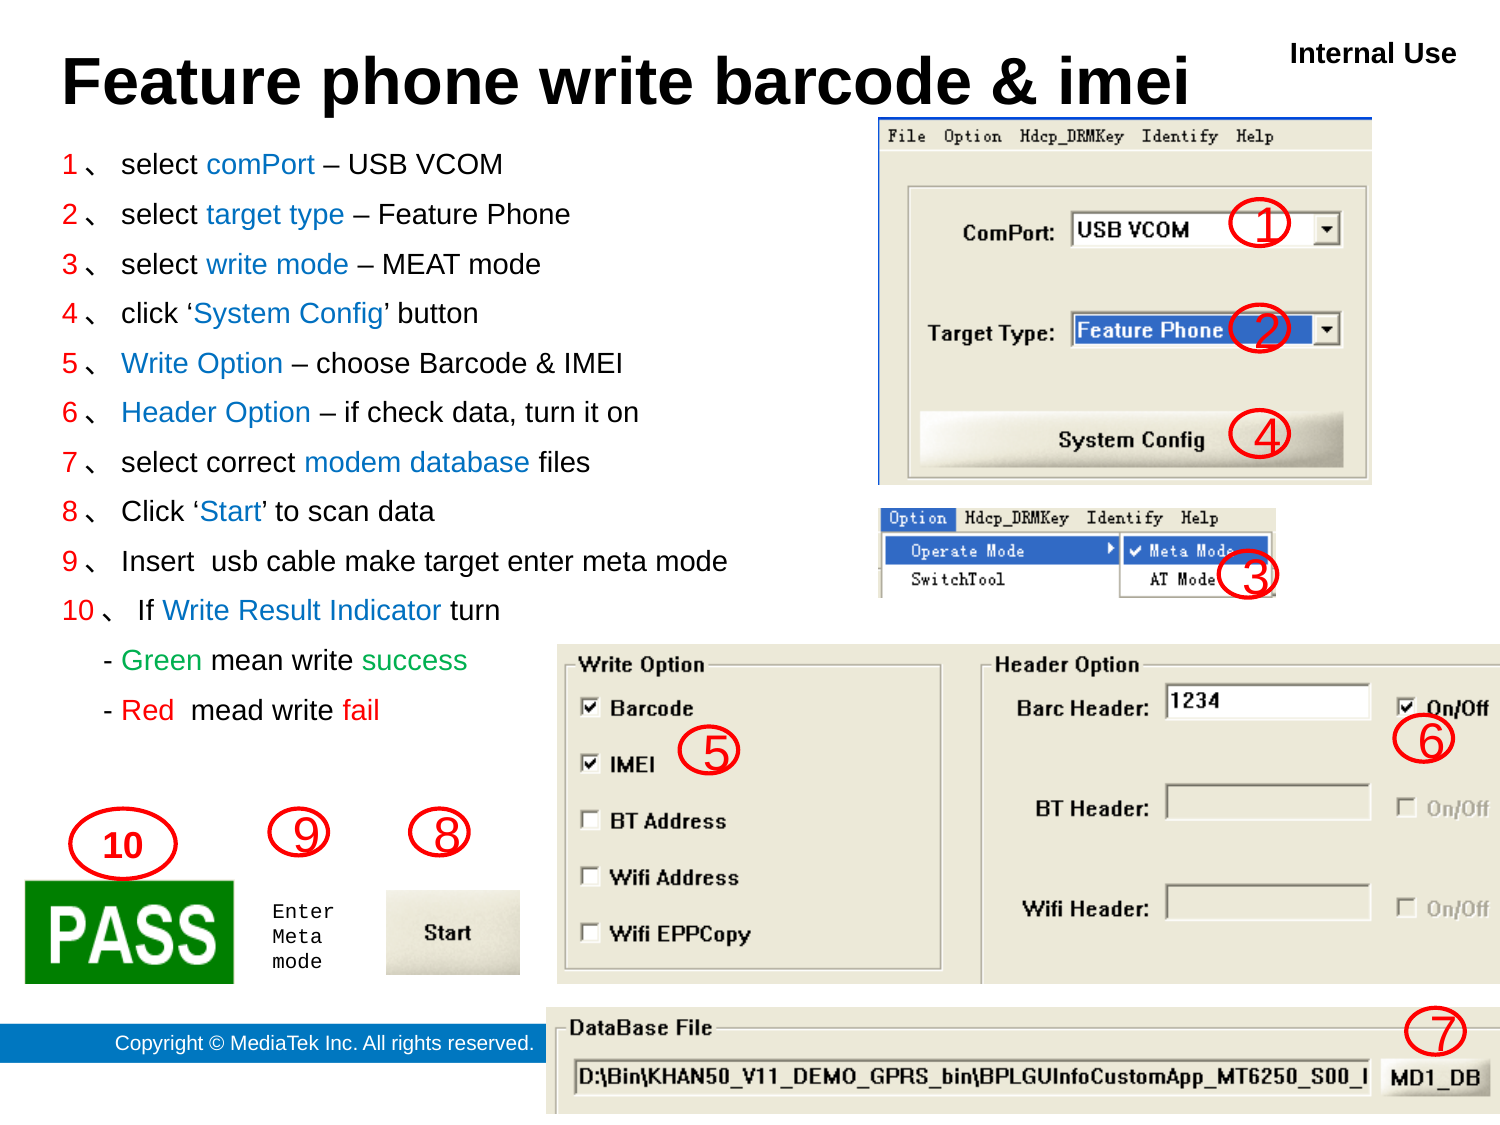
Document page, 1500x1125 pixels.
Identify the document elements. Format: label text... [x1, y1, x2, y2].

picture [878, 116, 1372, 485]
text_box Enter Meta mode [257, 890, 352, 981]
text_box 10 [68, 806, 178, 877]
title Feature phone write barcode & imei [46, 23, 1370, 132]
picture [557, 644, 1500, 984]
picture [0, 1023, 99, 1063]
picture [546, 1007, 1500, 1115]
footer Copyright © MediaTek Inc. All rights reserved. [99, 1022, 541, 1090]
picture [24, 878, 235, 984]
list 1、select comPort – USB VCOM 2、select target type – Feature Phone 3、select write mode – MEAT mode 4、click ‘System Config’ button 5、Write Option – choose Barcode & IMEI 6、Header Option – if check data, turn it on 7、select correct modem database files 8、Click ‘Start’ to scan data 9、Insert usb cable make target enter meta mode 10、If Write Result Indicator turn - Green mean write success - Red mead write fail [46, 138, 1500, 996]
picture [878, 508, 1276, 598]
picture [386, 890, 520, 976]
text_box 8 [407, 806, 471, 858]
text_box 9 [267, 806, 331, 858]
